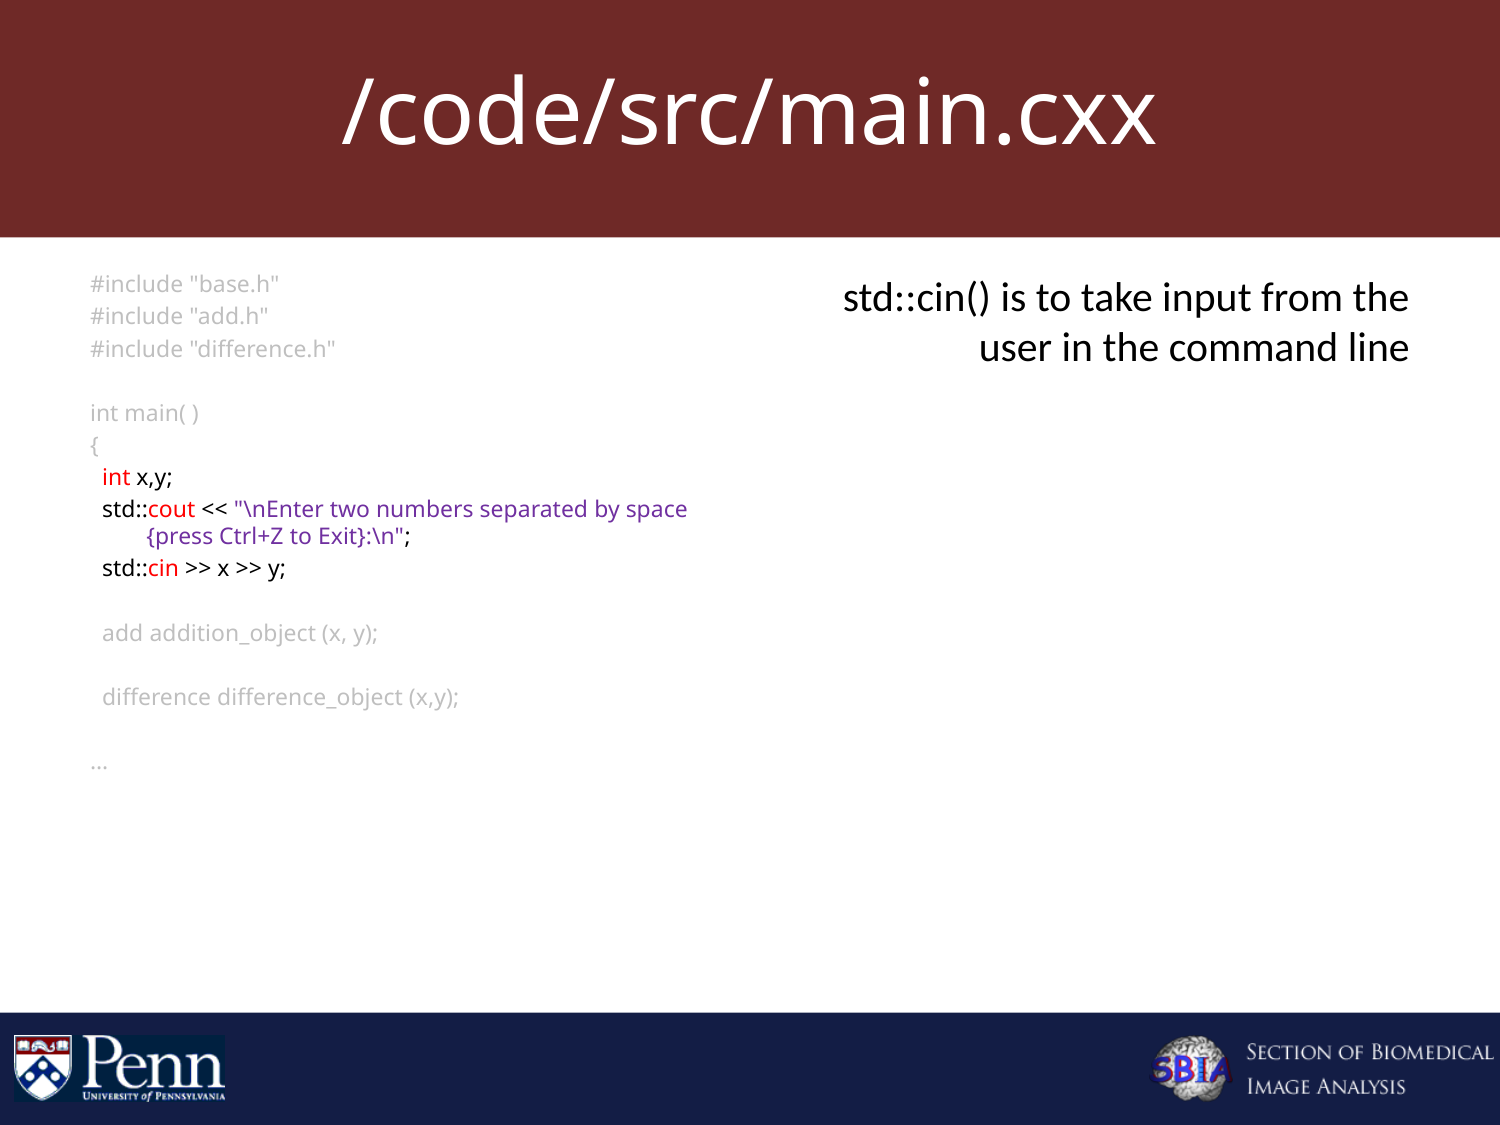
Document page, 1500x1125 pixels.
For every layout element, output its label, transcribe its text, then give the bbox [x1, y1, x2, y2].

title /code/src/main.cxx [75, 45, 1425, 238]
picture [14, 1035, 225, 1102]
picture [1149, 1034, 1494, 1103]
text_box std::cin() is to take input from the user in the command line [749, 262, 1425, 1013]
list #include "base.h" #include "add.h" #include "difference.h" int main( ) { int x,y; std::cout << "\nEnter two numbers separated by space {press Ctrl+Z to Exit}:\n"; std::cin >> x >> y; add addition_object (x, y); difference difference_object (x,y); … [75, 262, 749, 1013]
